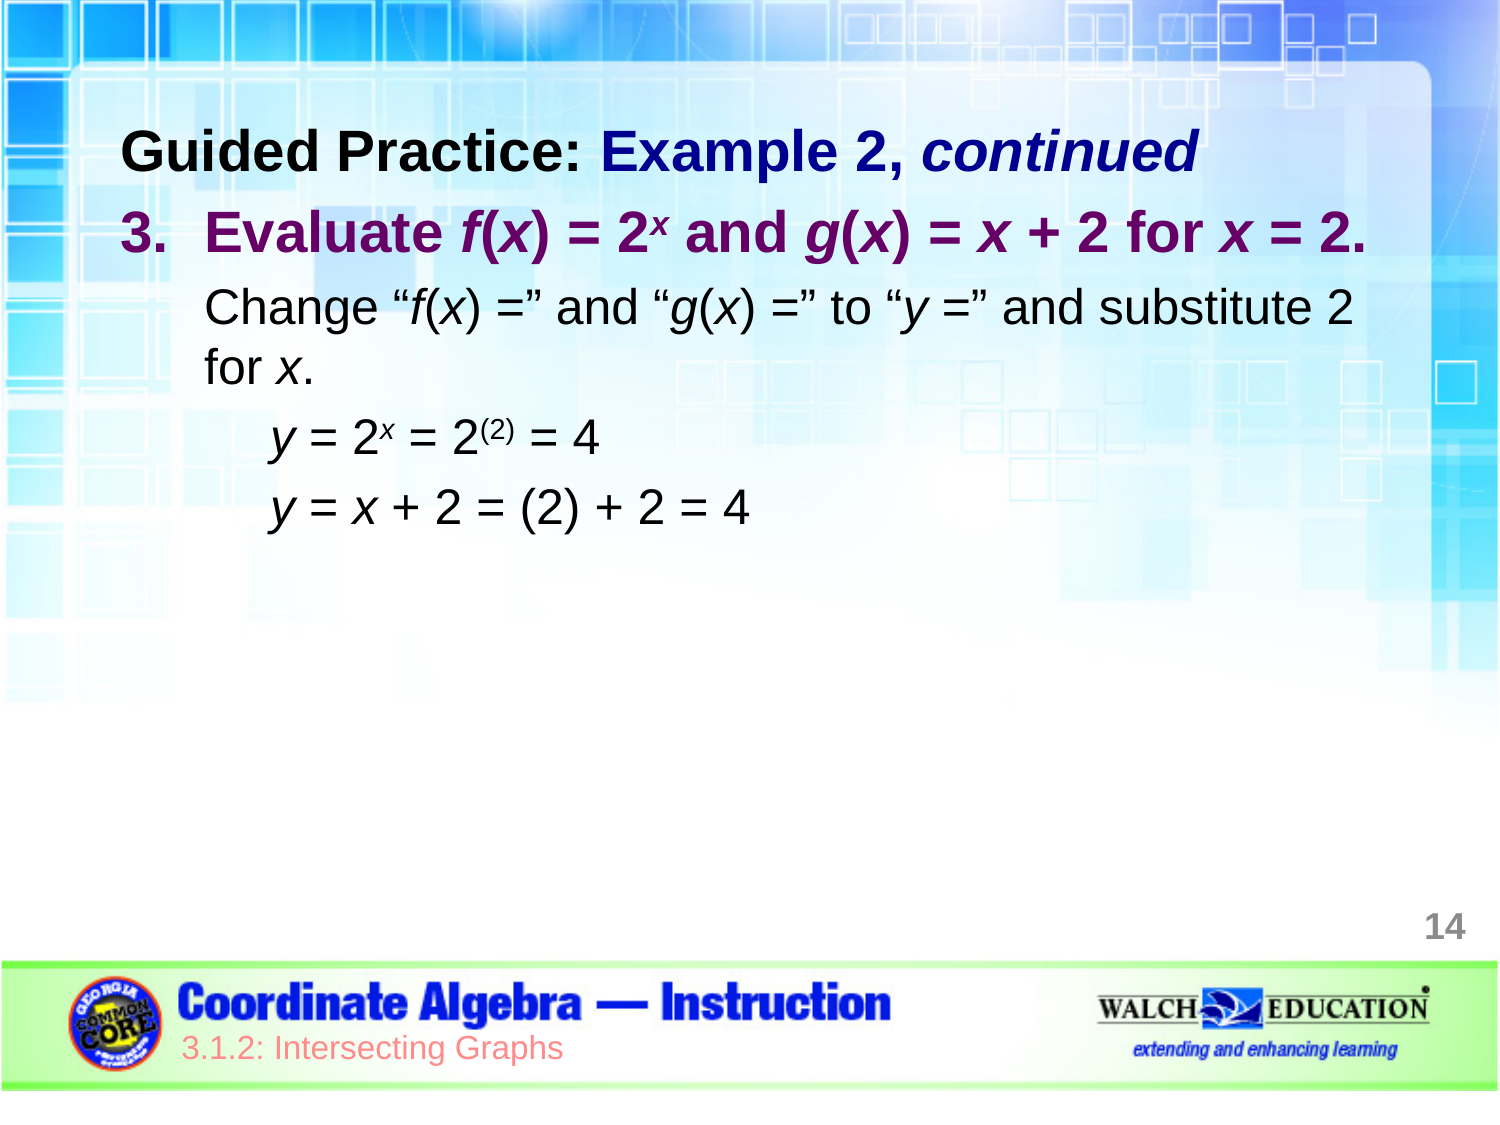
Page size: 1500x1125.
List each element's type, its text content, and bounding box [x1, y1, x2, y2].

picture [1, 0, 1500, 1091]
footer 3.1.2: Intersecting Graphs [166, 1024, 1080, 1069]
slide_number 14 [1361, 901, 1481, 949]
subtitle Guided Practice: Example 2, continued Evaluate f(x) = 2x and g(x) = x + 2 for x = 2. Change “f(x) =” and “g(x) =” to “y =” and substitute 2 for x. y = 2x = 2(2) = 4 y = x + 2 = (2) + 2 = 4 [105, 105, 1423, 925]
